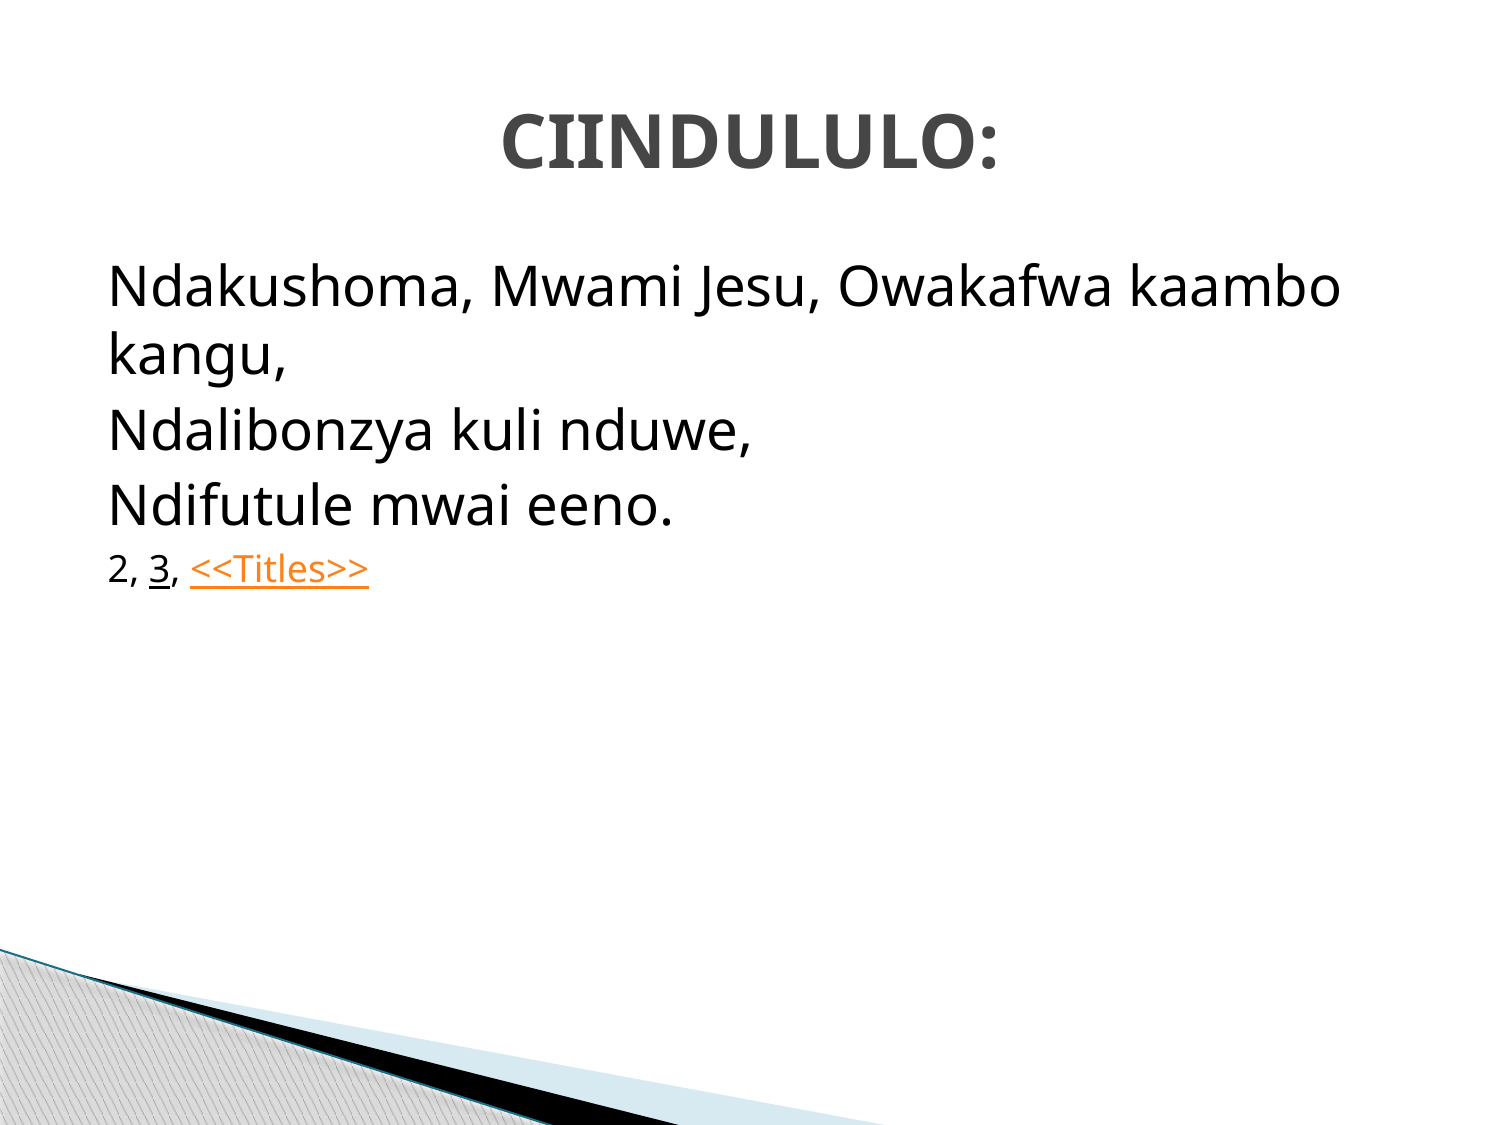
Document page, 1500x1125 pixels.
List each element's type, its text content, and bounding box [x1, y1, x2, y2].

list Ndakushoma, Mwami Jesu, Owakafwa kaambo kangu, Ndalibonzya kuli nduwe, Ndifutule mwai eeno. 2, 3, <<Titles>> [75, 243, 1425, 986]
title CIINDULULO: [75, 45, 1425, 233]
